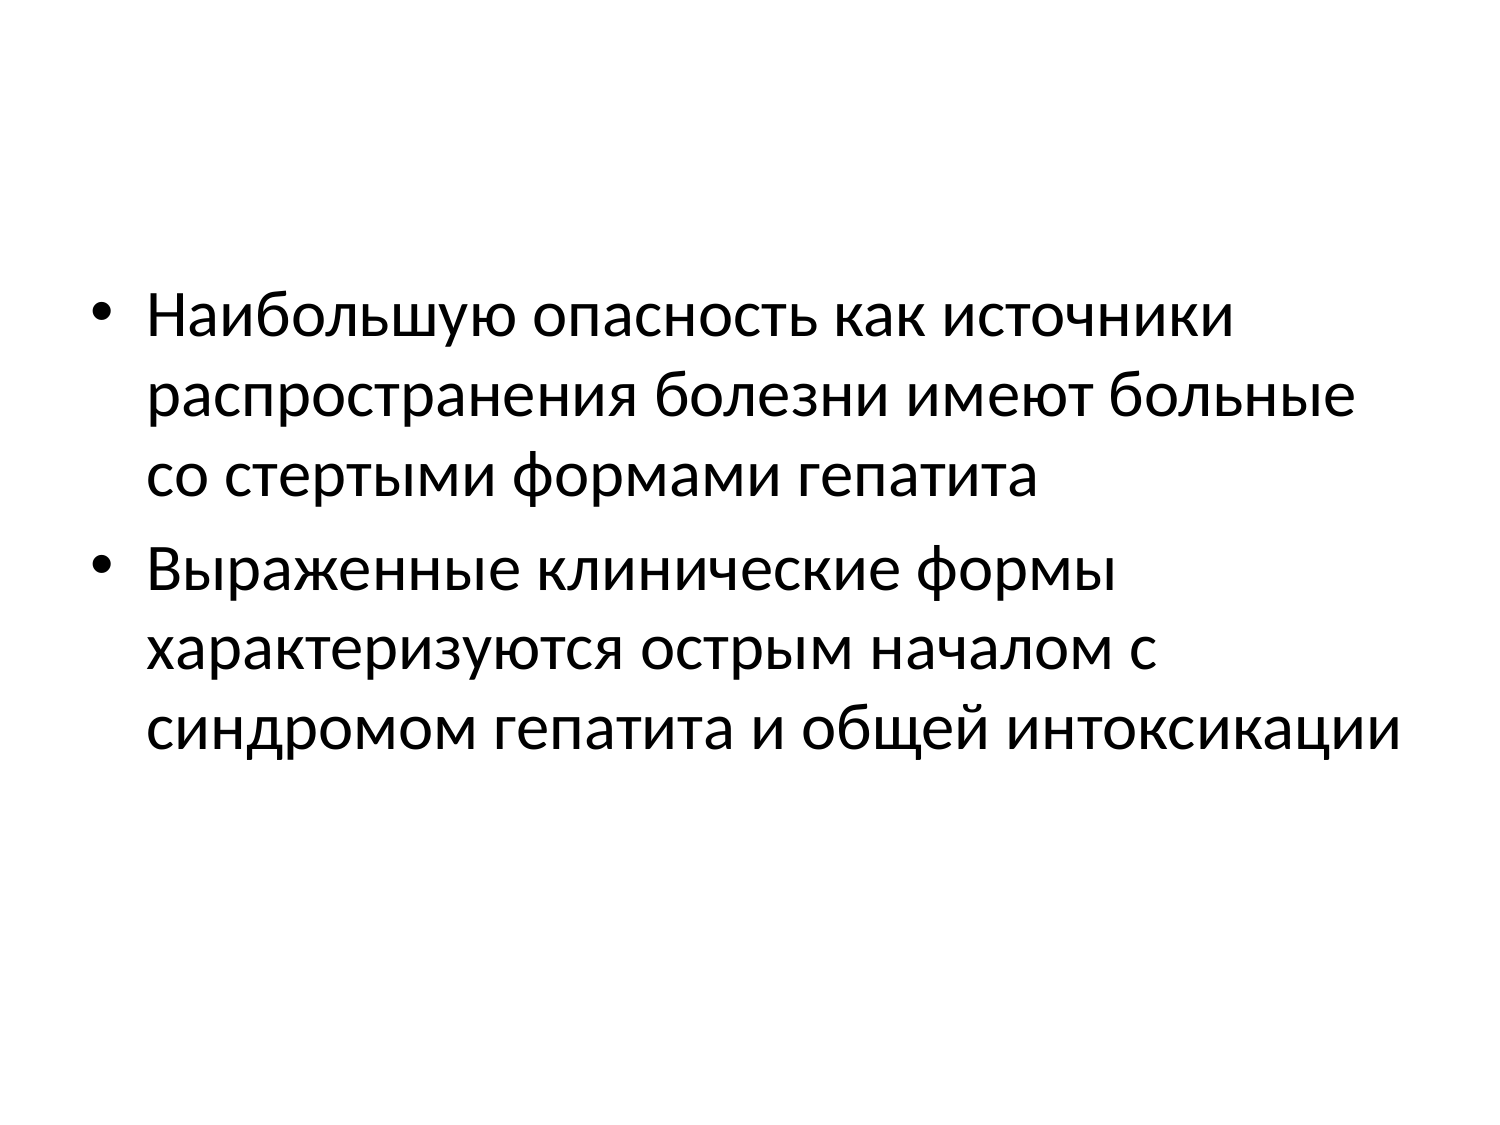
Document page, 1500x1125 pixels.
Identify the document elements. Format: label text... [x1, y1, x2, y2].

list Наибольшую опасность как источники распространения болезни имеют больные со стертыми формами гепатита Выраженные клинические формы характеризуются острым началом с синдромом гепатита и общей интоксикации [75, 262, 1425, 1005]
